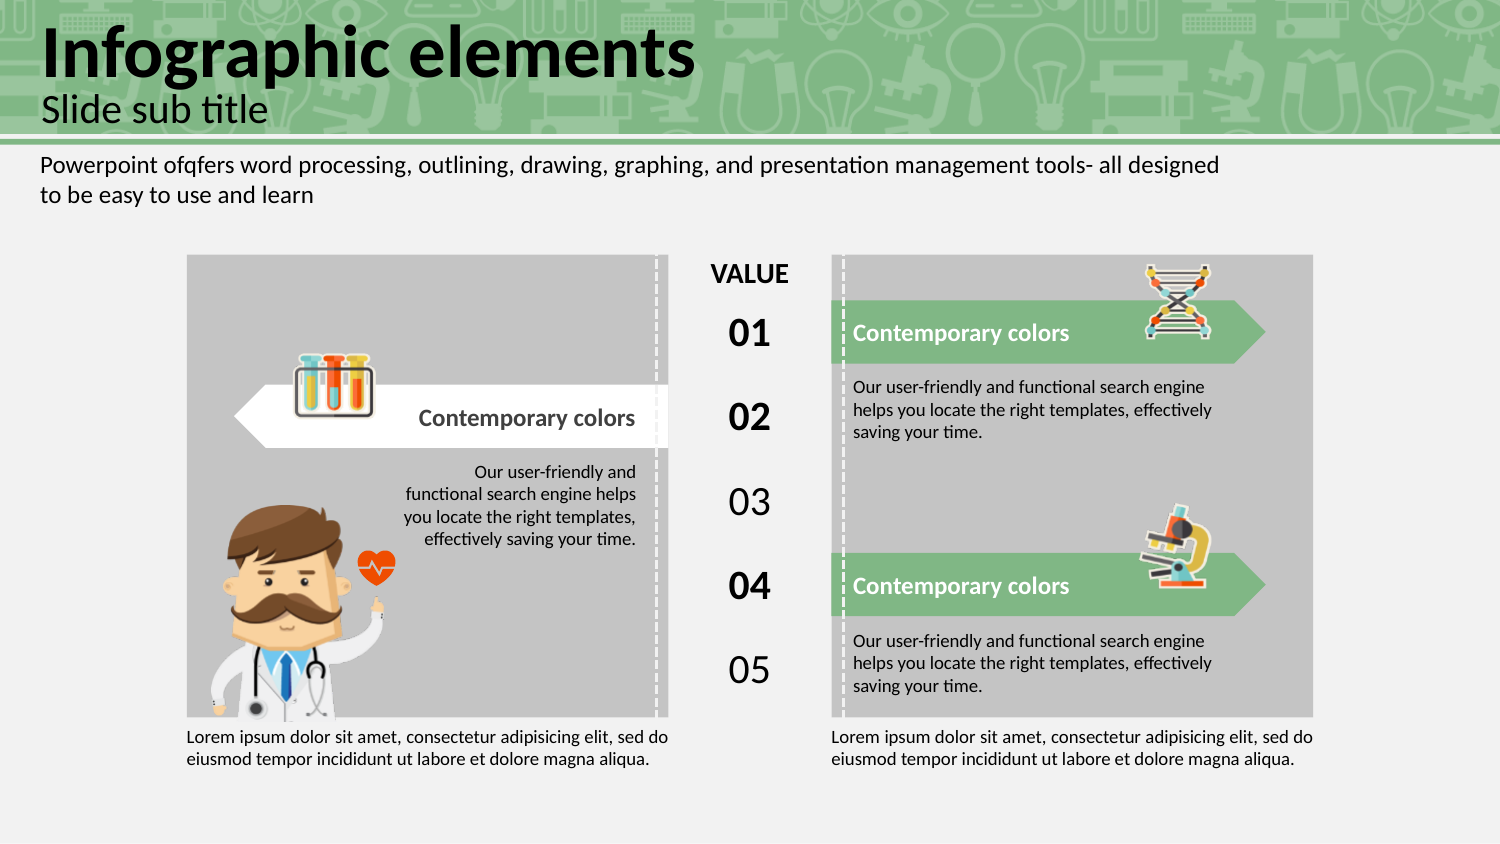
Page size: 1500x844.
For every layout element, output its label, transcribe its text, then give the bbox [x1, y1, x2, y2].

picture [1141, 261, 1214, 342]
text_box [830, 619, 838, 720]
text_box 02 [689, 389, 811, 440]
text_box [662, 253, 671, 383]
picture [290, 351, 377, 420]
text_box 05 [689, 641, 811, 692]
text_box [829, 298, 838, 366]
text_box [830, 366, 838, 551]
text_box Our user-friendly and functional search engine helps you locate the right templates, effectively saving your time. [853, 374, 1213, 443]
text_box [848, 298, 1268, 366]
list Slide sub title [41, 108, 1365, 146]
text_box 01 [689, 305, 811, 355]
text_box [662, 382, 671, 450]
text_box [662, 449, 671, 720]
text_box [185, 253, 652, 720]
picture [0, 0, 1500, 134]
text_box Contemporary colors [853, 316, 1119, 347]
text_box [848, 550, 1268, 619]
list Infographic elements [41, 19, 1365, 108]
text_box [829, 550, 838, 619]
text_box Powerpoint ofqfers word processing, outlining, drawing, graphing, and presentation management tools- all designed to be easy to use and learn [40, 148, 1247, 209]
text_box Our user-friendly and functional search engine helps you locate the right templates, effectively saving your time. [853, 628, 1213, 696]
picture [1135, 503, 1214, 596]
text_box [848, 253, 1315, 720]
text_box [231, 382, 652, 450]
text_box VALUE [680, 254, 820, 290]
text_box Lorem ipsum dolor sit amet, consectetur adipisicing elit, sed do eiusmod tempor incididunt ut labore et dolore magna aliqua. [831, 724, 1314, 770]
text_box Contemporary colors [370, 401, 636, 432]
text_box [830, 253, 838, 298]
text_box 04 [689, 557, 811, 608]
text_box 03 [689, 473, 811, 524]
text_box Contemporary colors [853, 569, 1119, 600]
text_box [211, 505, 396, 722]
text_box Lorem ipsum dolor sit amet, consectetur adipisicing elit, sed do eiusmod tempor incididunt ut labore et dolore magna aliqua. [186, 724, 669, 770]
text_box Our user-friendly and functional search engine helps you locate the right templates, effectively saving your time. [402, 459, 636, 550]
